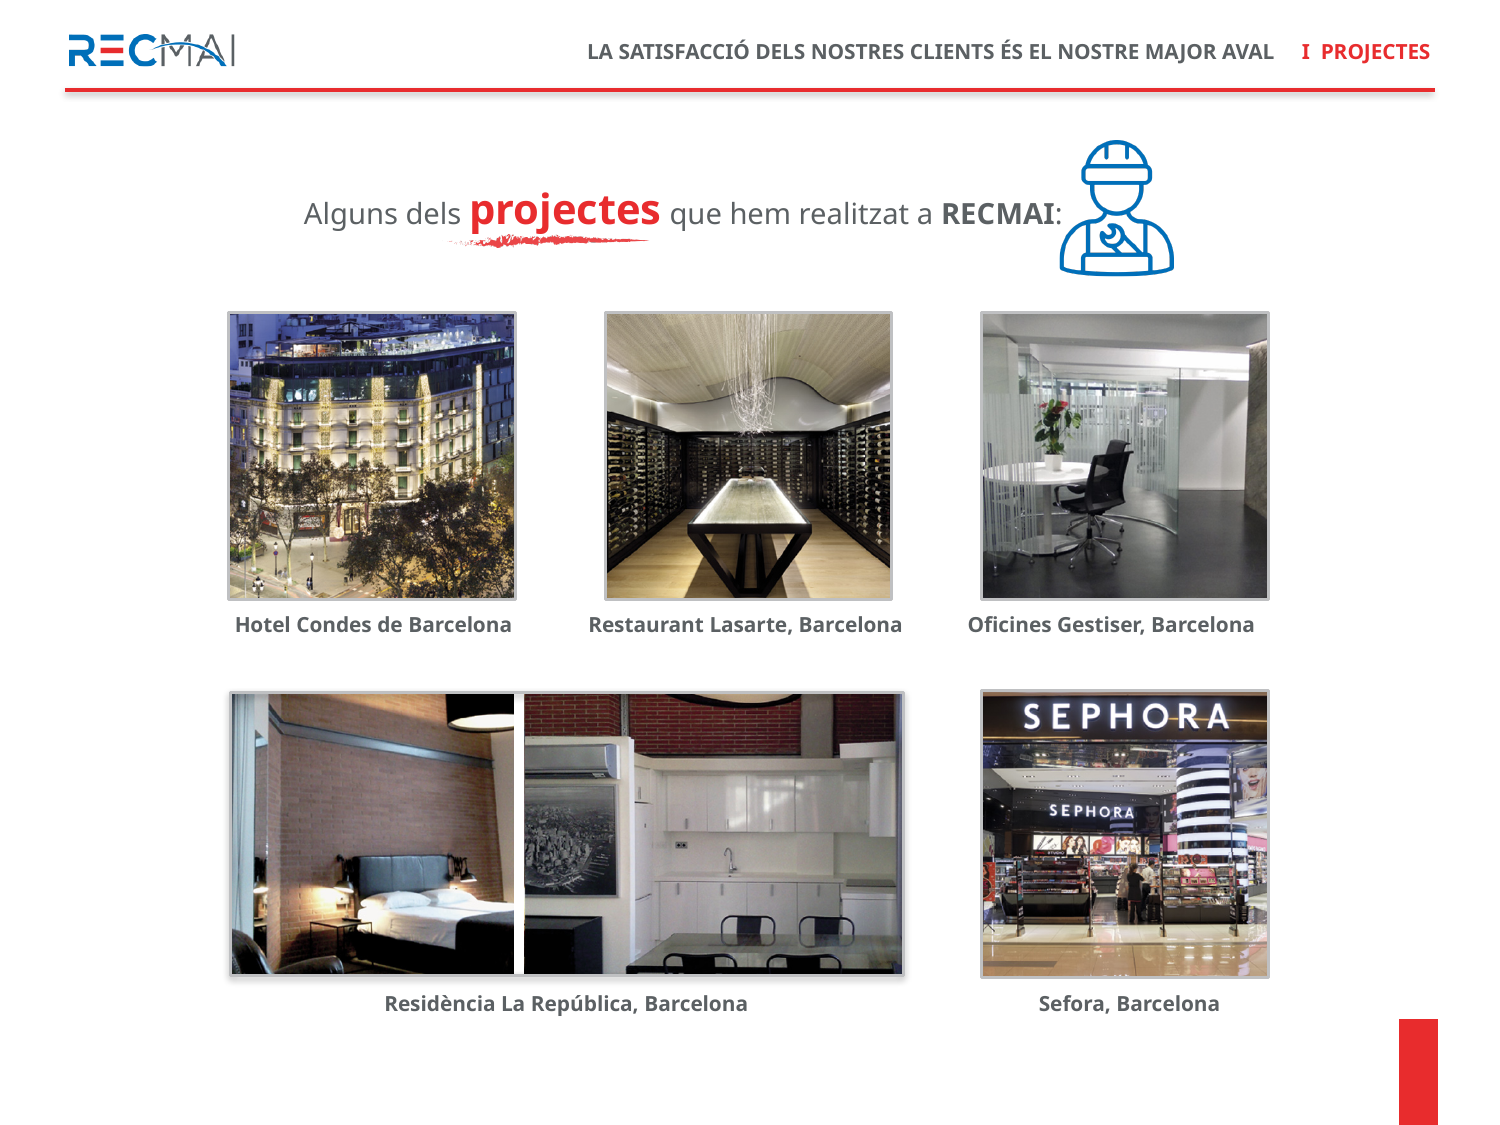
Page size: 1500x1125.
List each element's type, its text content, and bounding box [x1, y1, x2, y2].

picture [606, 314, 891, 599]
picture [1045, 136, 1188, 280]
picture [67, 32, 235, 67]
text_box Sefora, Barcelona [1024, 984, 1235, 1023]
text_box Restaurant Lasarte, Barcelona [573, 604, 918, 645]
picture [442, 231, 650, 252]
text_box Oficines Gestiser, Barcelona [952, 604, 1270, 645]
picture [524, 692, 904, 977]
picture [1399, 1019, 1438, 1125]
picture [983, 692, 1267, 977]
picture [229, 314, 514, 599]
text_box Hotel Condes de Barcelona [220, 604, 527, 645]
picture [229, 692, 514, 977]
text_box LA SATISFACCIÓ DELS NOSTRES CLIENTS ÉS EL NOSTRE MAJOR AVAL I PROJECTES [301, 30, 1446, 71]
picture [983, 314, 1267, 599]
text_box Alguns dels projectes que hem realitzat a RECMAI: [289, 150, 1039, 240]
text_box Residència La República, Barcelona [369, 984, 763, 1023]
